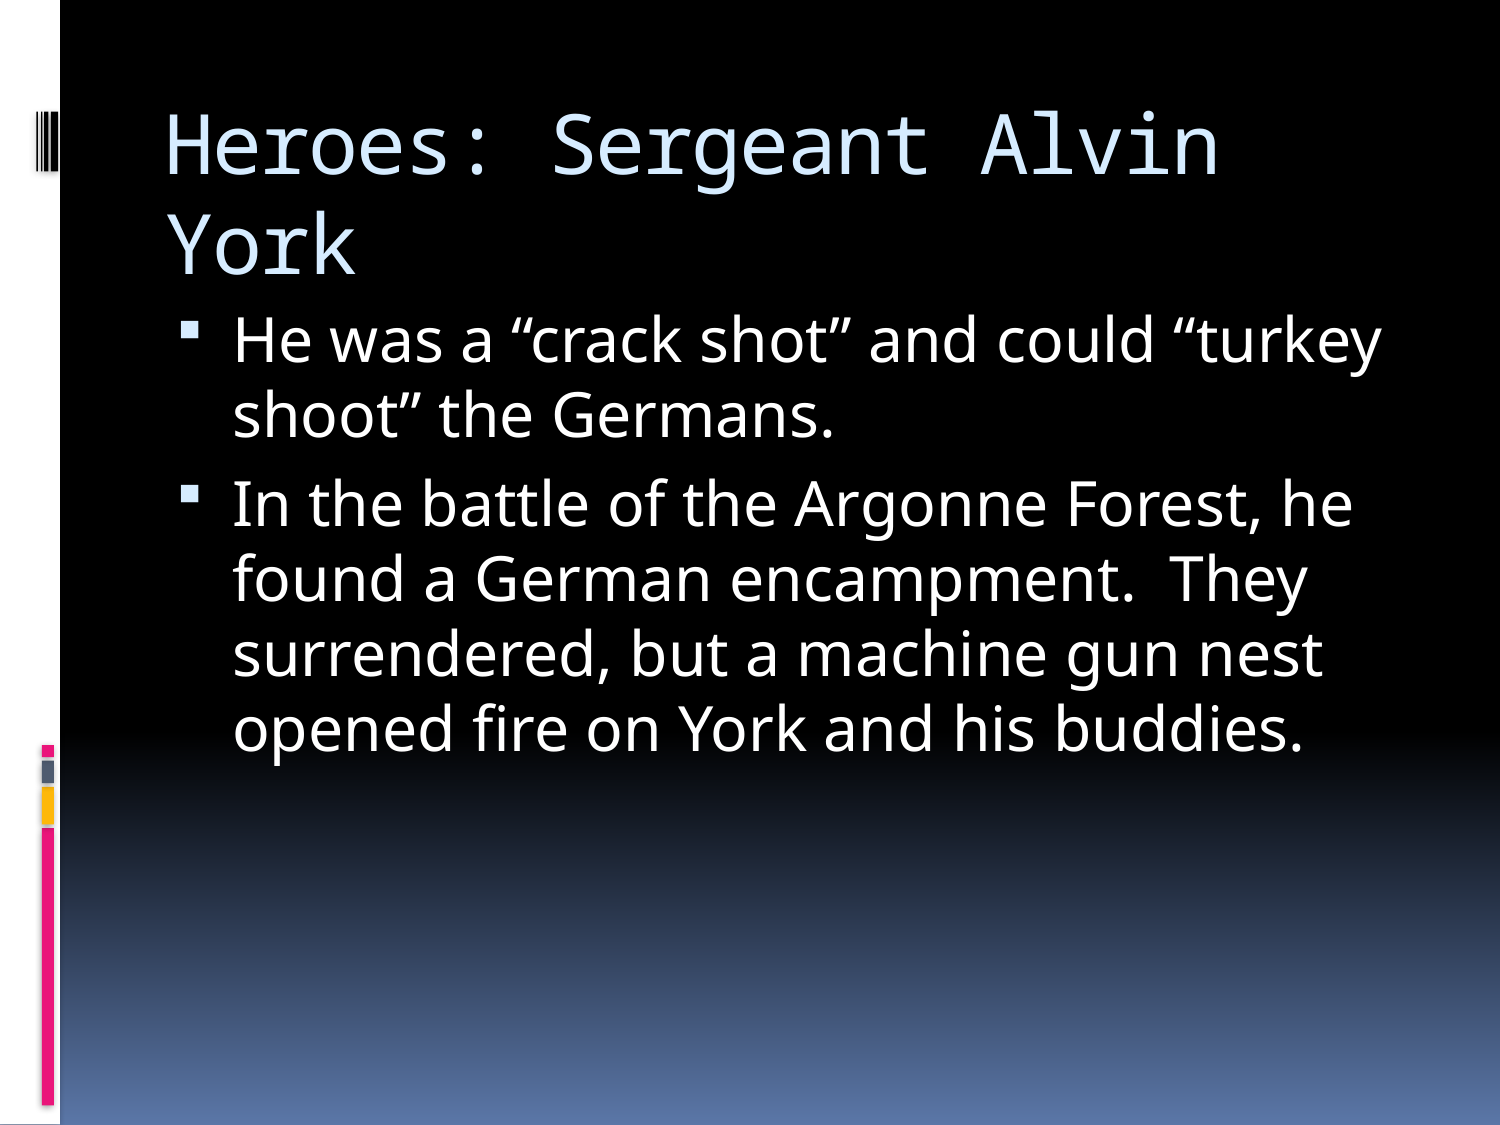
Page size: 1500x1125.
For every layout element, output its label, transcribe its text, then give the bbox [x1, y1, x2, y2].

title Heroes: Sergeant Alvin York [150, 83, 1425, 234]
list He was a “crack shot” and could “turkey shoot” the Germans. In the battle of the Argonne Forest, he found a German encampment. They surrendered, but a machine gun nest opened fire on York and his buddies. [150, 292, 1425, 1043]
